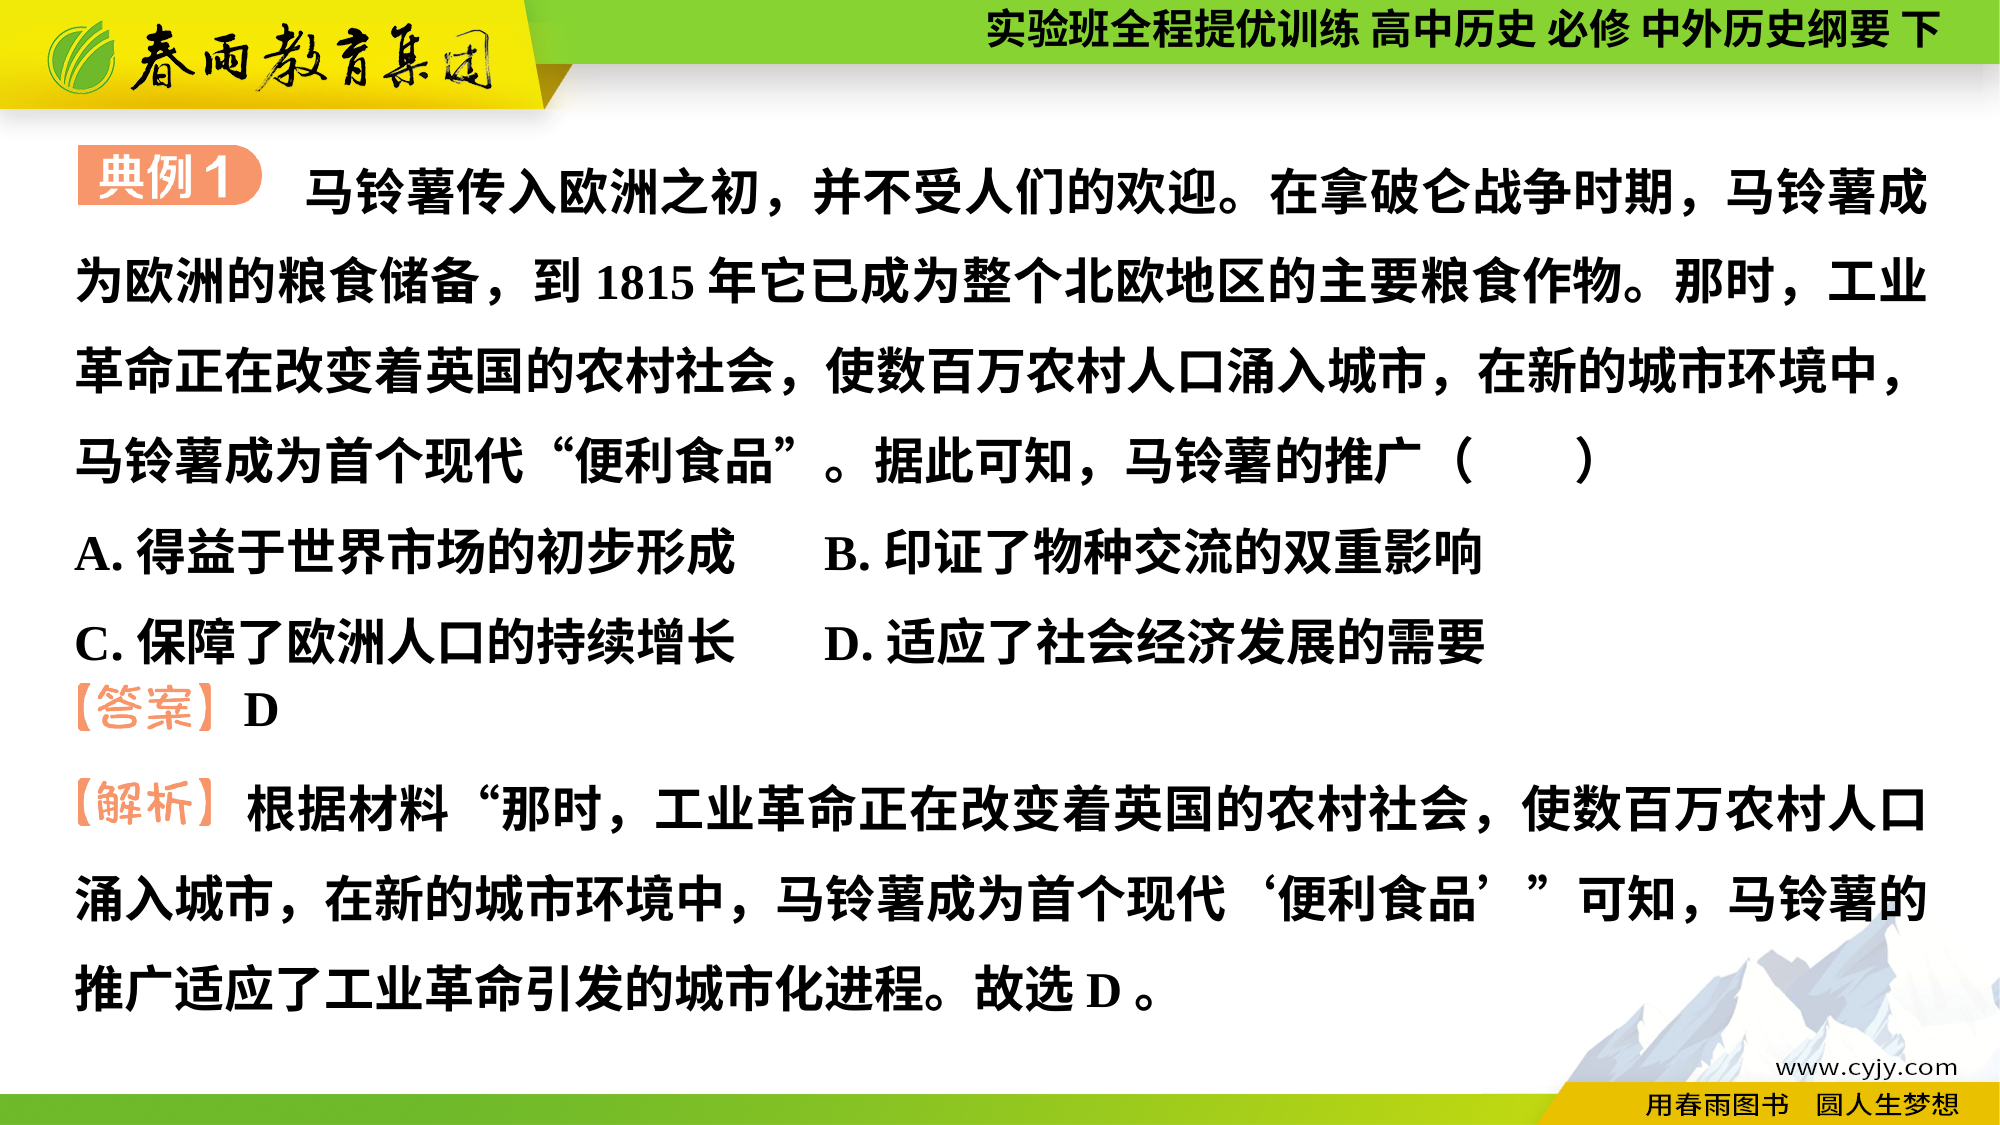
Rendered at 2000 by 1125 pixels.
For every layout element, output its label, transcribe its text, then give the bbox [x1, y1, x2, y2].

picture [0, 0, 2000, 1125]
text_box D [228, 668, 295, 739]
text_box 根据材料“那时，工业革命正在改变着英国的农村社会，使数百万农村人口涌入城市，在新的城市环境中，马铃薯成为首个现代‘便利食品’”可知，马铃薯的推广适应了工业革命引发的城市化进程。故选D。 [59, 739, 1944, 1025]
list 马铃薯传入欧洲之初，并不受人们的欢迎。在拿破仑战争时期，马铃薯成为欧洲的粮食储备，到1815年它已成为整个北欧地区的主要粮食作物。那时，工业革命正在改变着英国的农村社会，使数百万农村人口涌入城市，在新的城市环境中，马铃薯成为首个现代“便利食品”。据此可知，马铃薯的推广（ ） A.得益于世界市场的初步形成 B.印证了物种交流的双重影响 C.保障了欧洲人口的持续增长 D.适应了社会经济发展的需要 [59, 122, 1944, 683]
